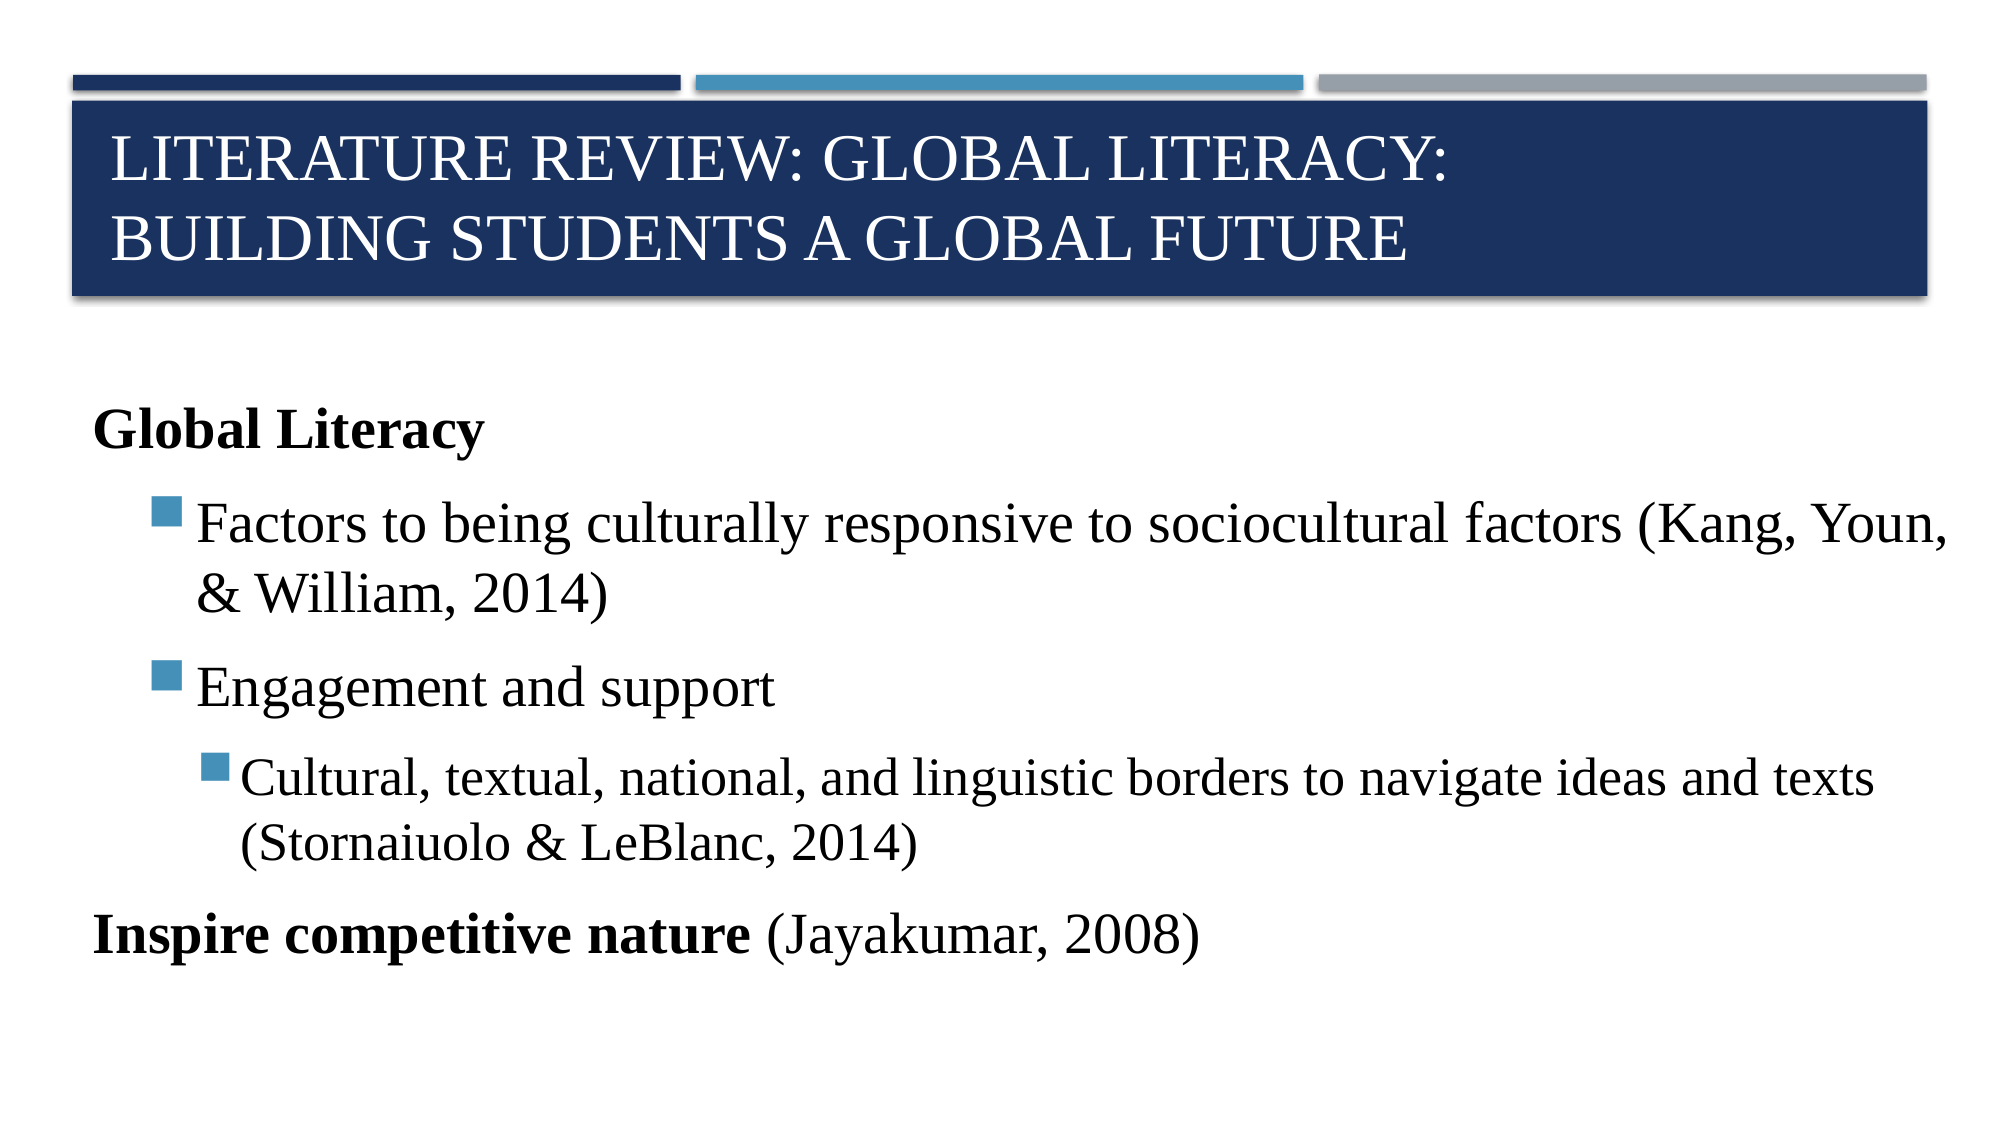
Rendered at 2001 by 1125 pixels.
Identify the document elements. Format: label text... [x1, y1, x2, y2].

list Global Literacy Factors to being culturally responsive to sociocultural factors (Kang, Youn, & William, 2014) Engagement and support Cultural, textual, national, and linguistic borders to navigate ideas and texts (Stornaiuolo & LeBlanc, 2014) Inspire competitive nature (Jayakumar, 2008) [77, 350, 1983, 1105]
title Literature Review: Global Literacy: Building Students a Global Future [95, 115, 1905, 282]
